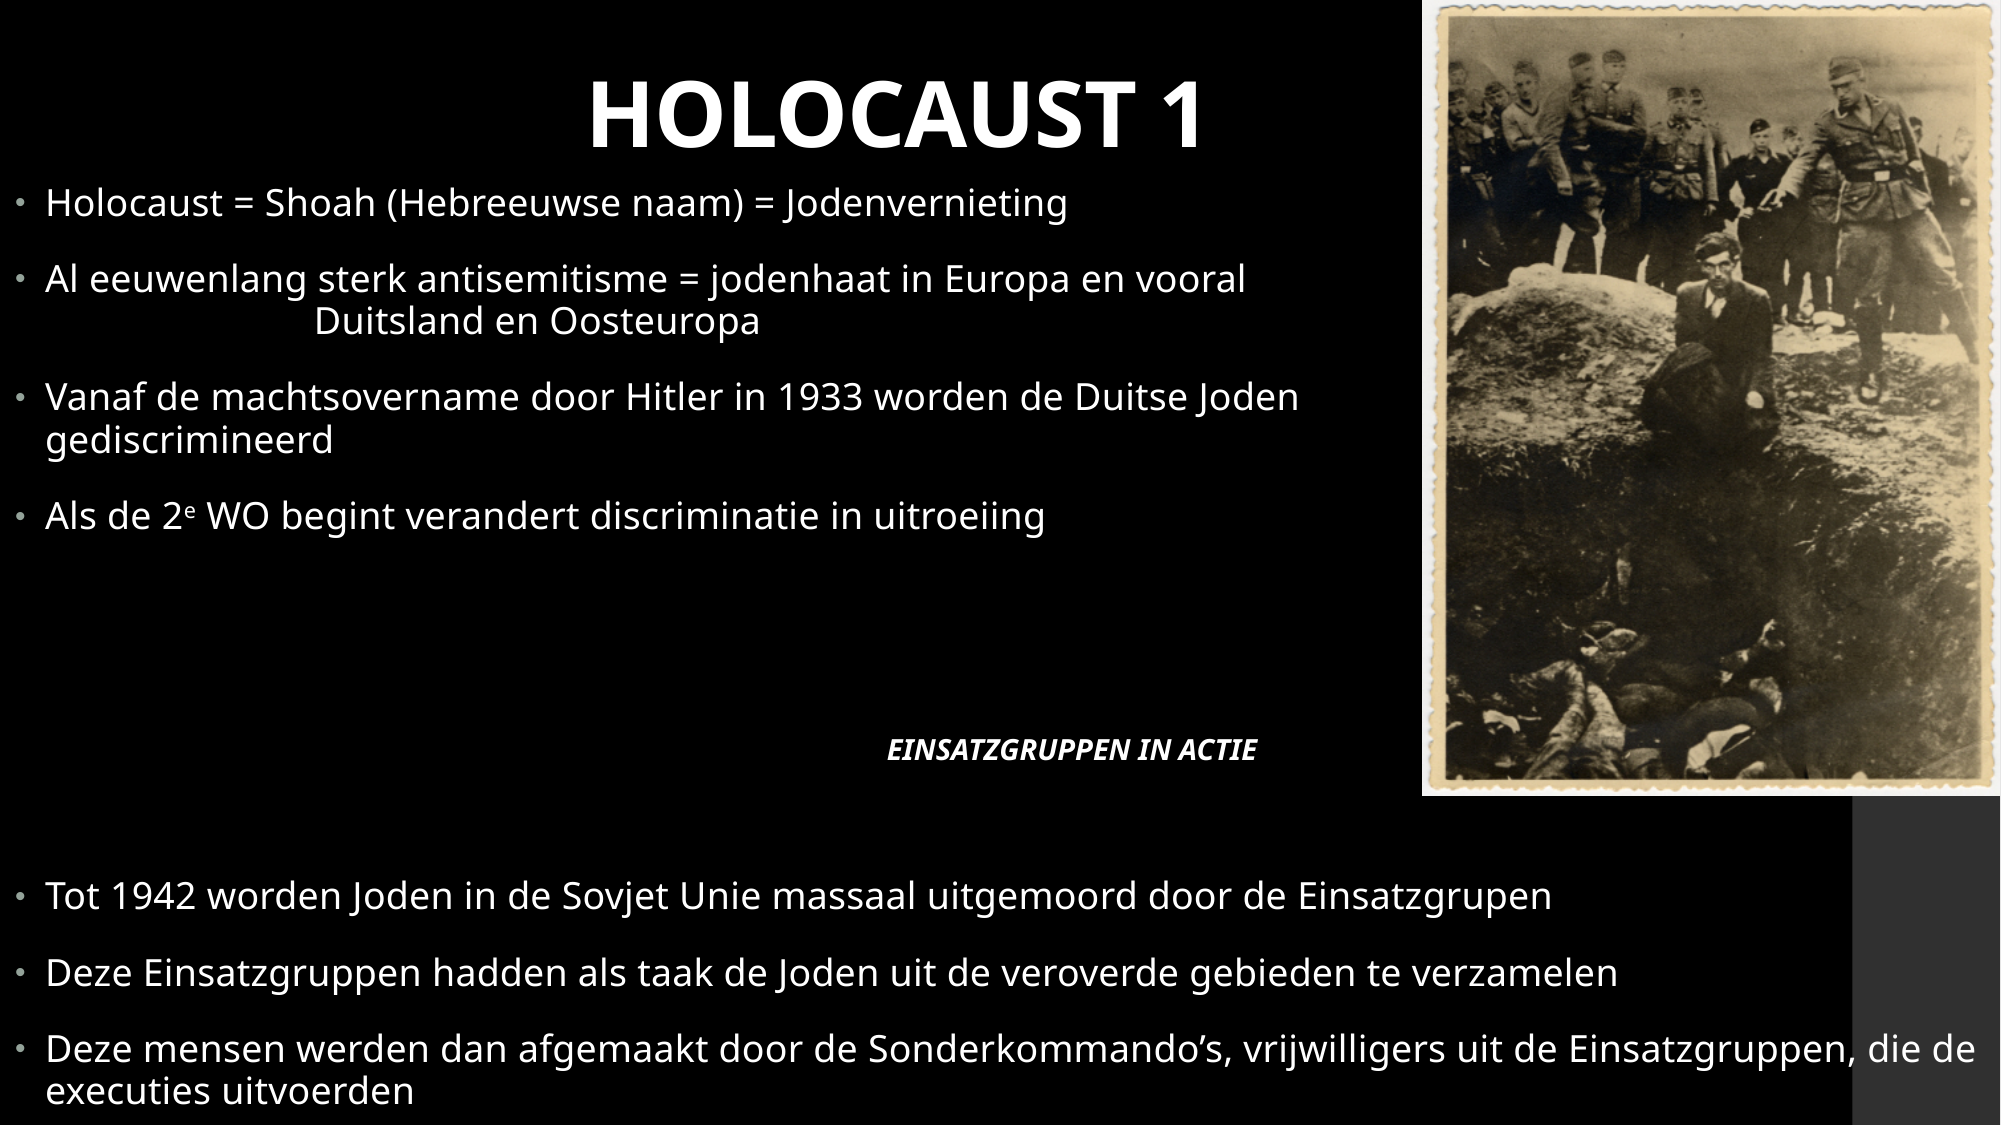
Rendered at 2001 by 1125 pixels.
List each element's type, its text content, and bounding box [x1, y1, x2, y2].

list Holocaust = Shoah (Hebreeuwse naam) = Jodenvernieting Al eeuwenlang sterk antisemitisme = jodenhaat in Europa en vooral Duitsland en Oosteuropa Vanaf de machtsovername door Hitler in 1933 worden de Duitse Joden gediscrimineerd Als de 2e WO begint verandert discriminatie in uitroeiing Tot 1942 worden Joden in de Sovjet Unie massaal uitgemoord door de Einsatzgrupen Deze Einsatzgruppen hadden als taak de Joden uit de veroverde gebieden te verzamelen Deze mensen werden dan afgemaakt door de Sonderkommando’s, vrijwilligers uit de Einsatzgruppen, die de executies uitvoerden [0, 174, 2000, 1125]
picture [1421, 0, 2000, 796]
title HOLOCAUST 1 [0, 0, 1415, 174]
text_box EINSATZGRUPPEN IN ACTIE [872, 723, 1408, 774]
